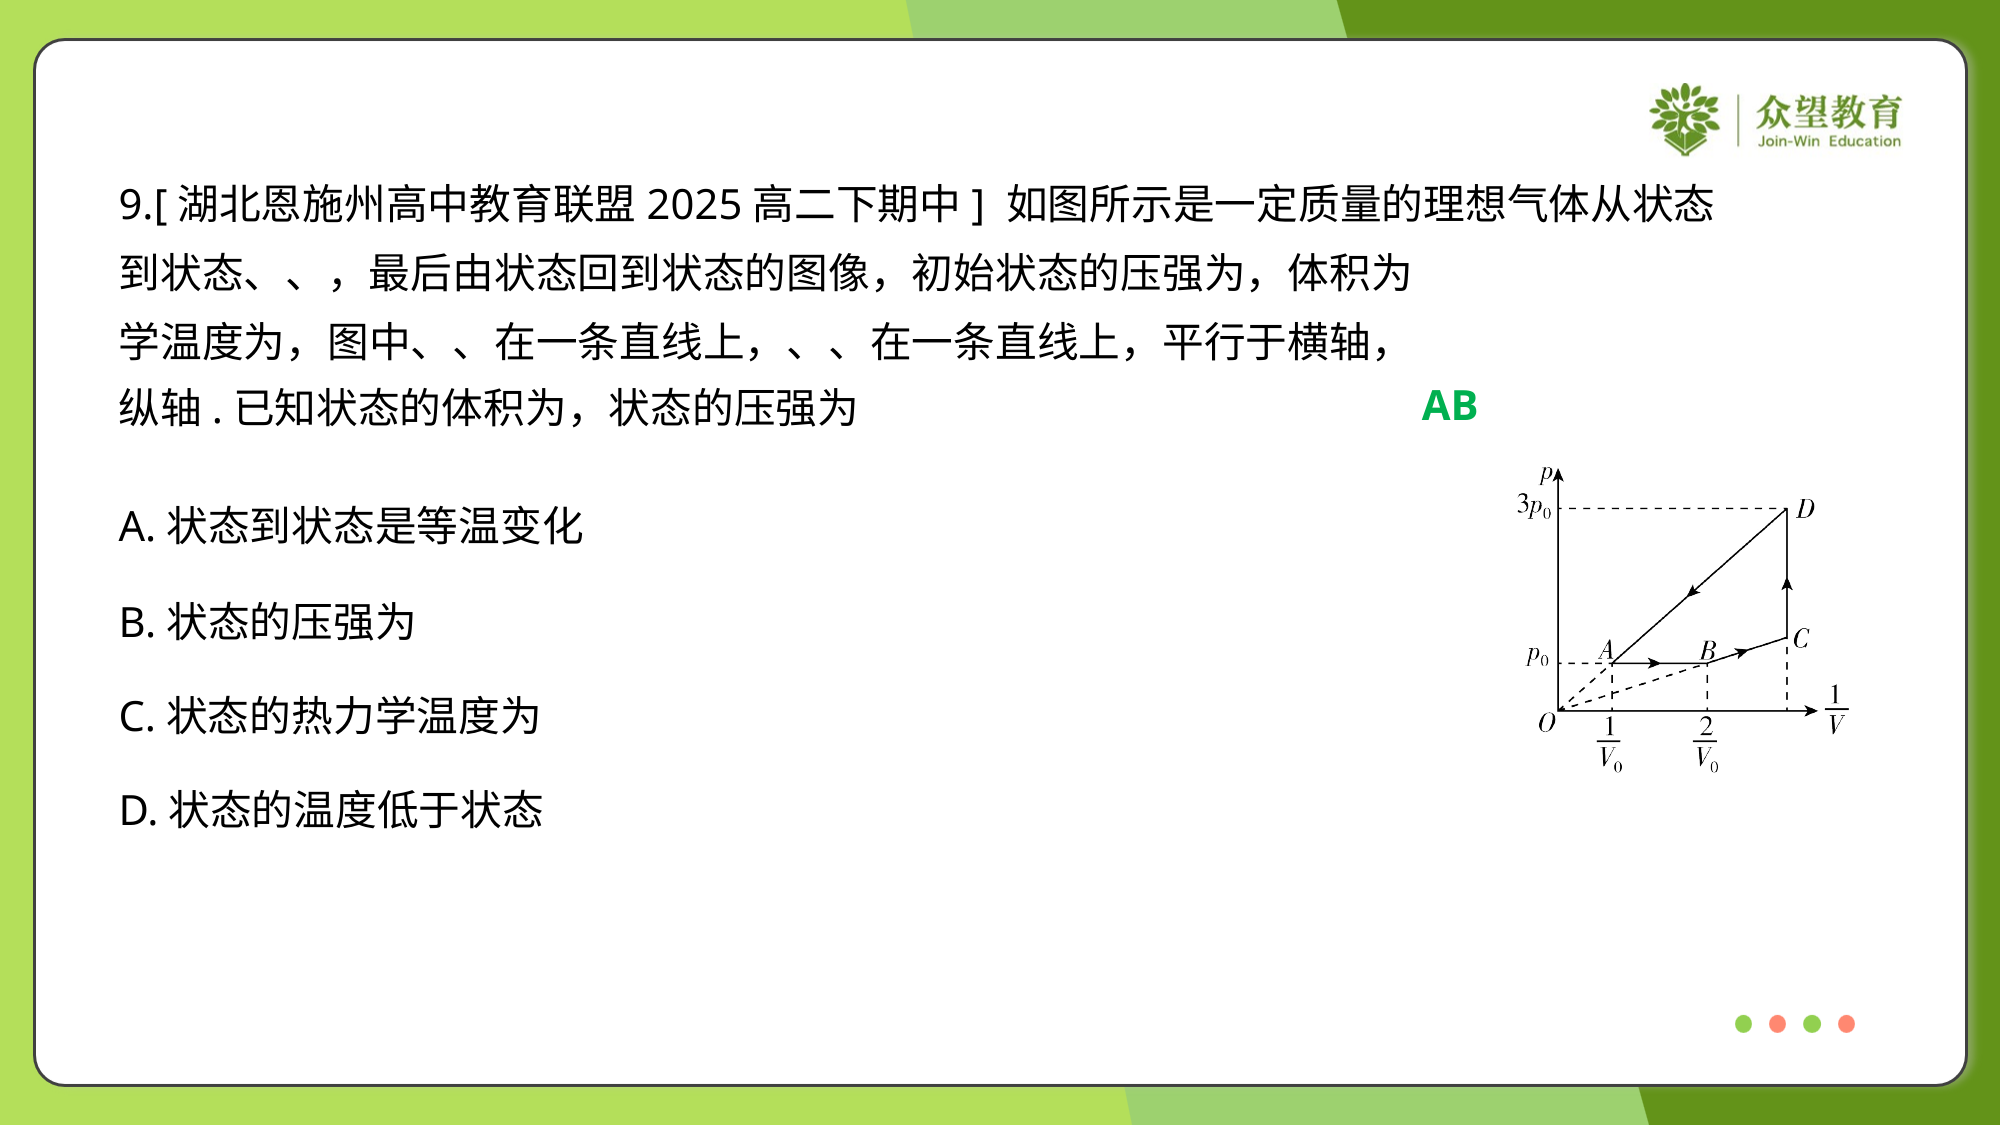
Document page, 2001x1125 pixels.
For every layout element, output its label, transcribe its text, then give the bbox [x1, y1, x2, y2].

text_box AB [1405, 376, 1496, 427]
picture [0, 0, 2000, 1125]
